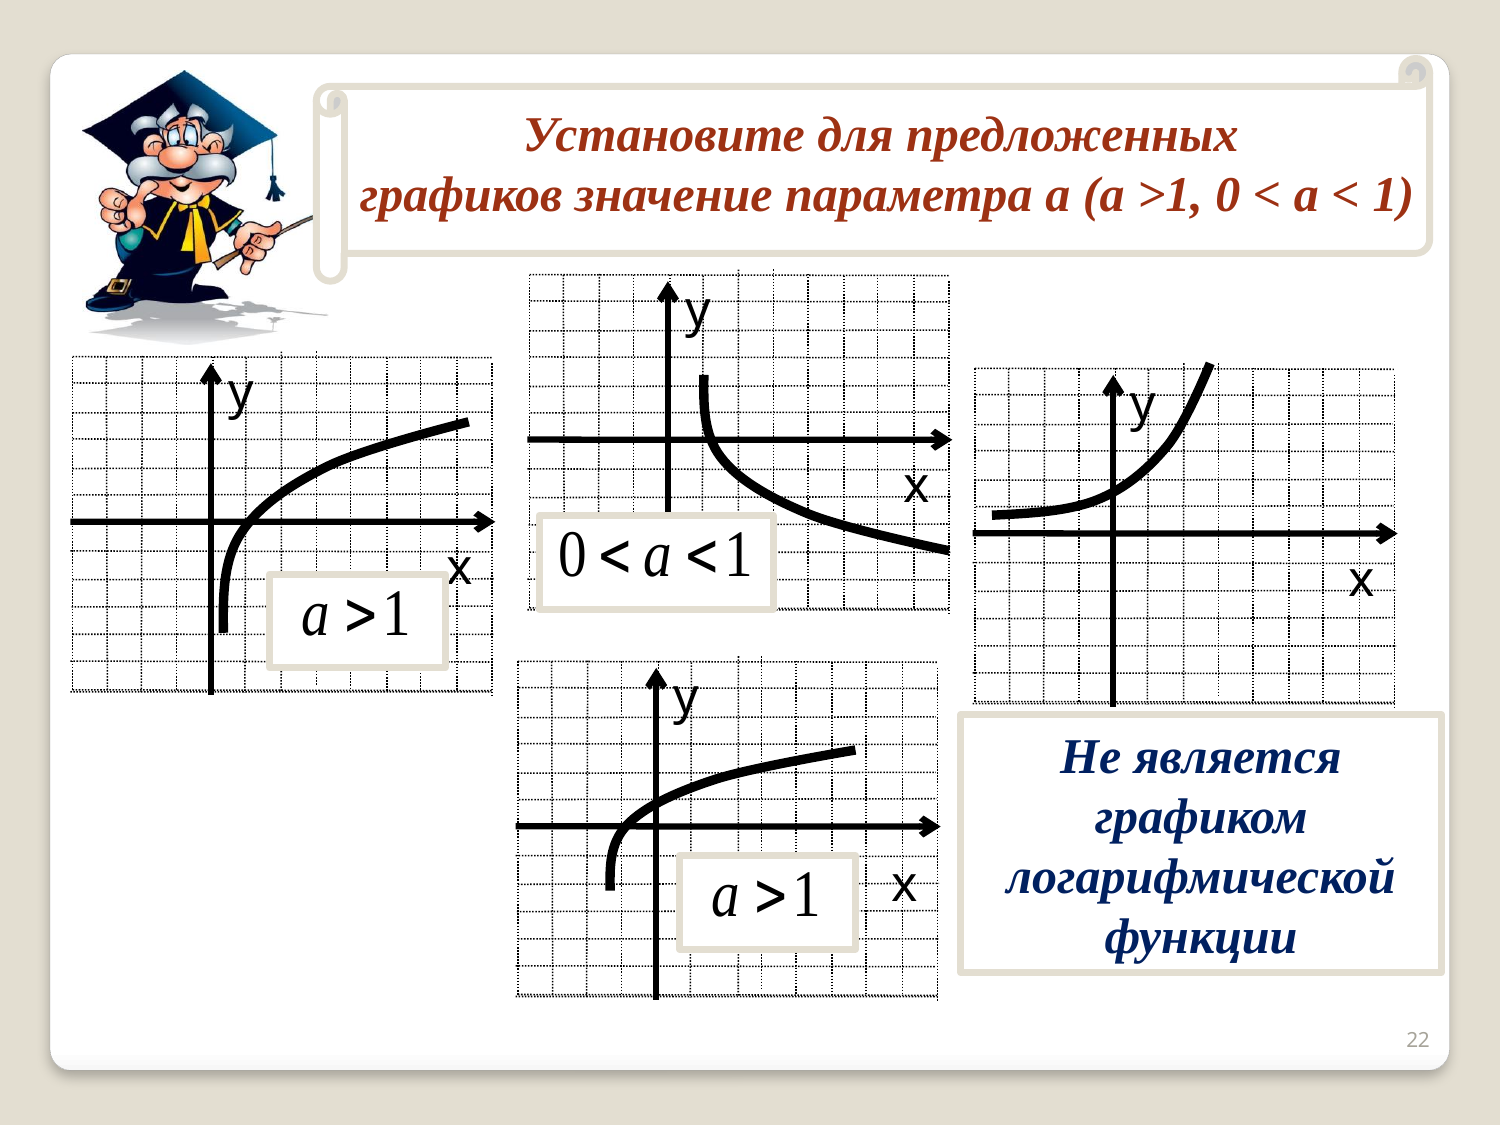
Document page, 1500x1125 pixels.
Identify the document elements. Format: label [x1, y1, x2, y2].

text_box [972, 362, 1398, 710]
text_box [316, 58, 1433, 616]
slide_number [1369, 1002, 1445, 1063]
text_box [515, 655, 941, 1003]
text_box [70, 351, 496, 698]
text_box [957, 711, 1445, 976]
picture [81, 70, 329, 345]
